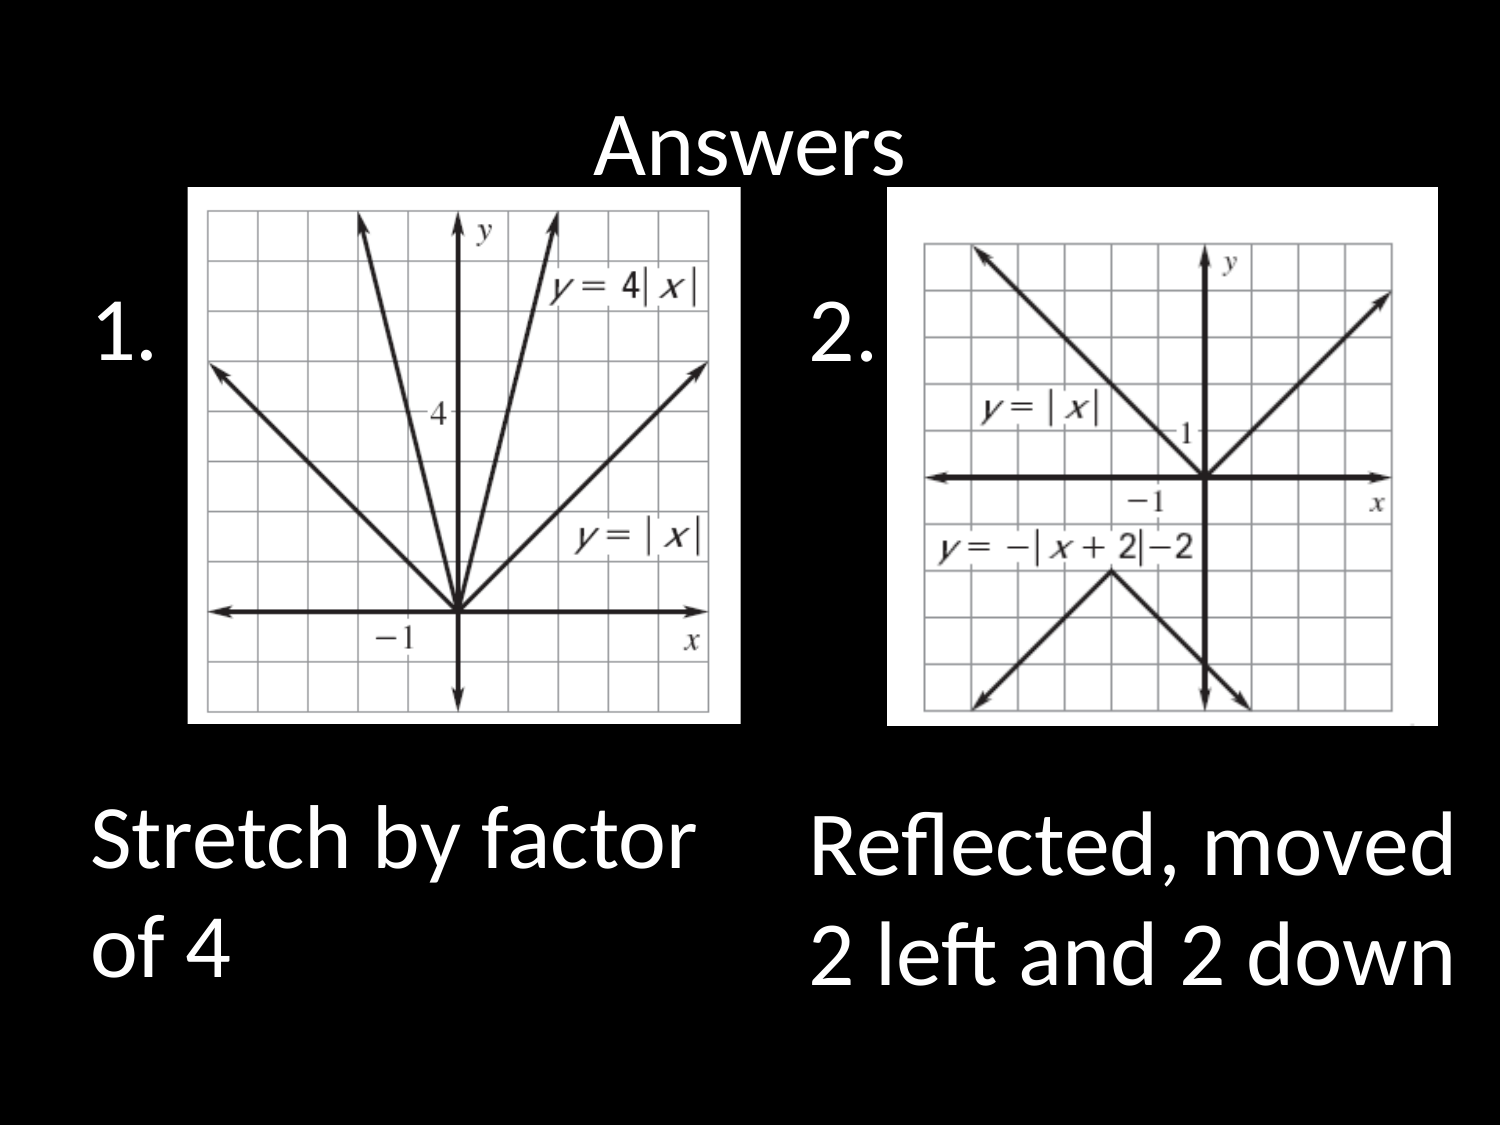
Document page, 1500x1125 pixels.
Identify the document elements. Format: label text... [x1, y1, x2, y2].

list Stretch by factor of 4 [75, 262, 763, 1005]
text_box Reflected, moved 2 left and 2 down [793, 262, 1482, 1100]
picture [187, 187, 741, 724]
title Answers [75, 45, 1425, 233]
picture [887, 187, 1438, 726]
